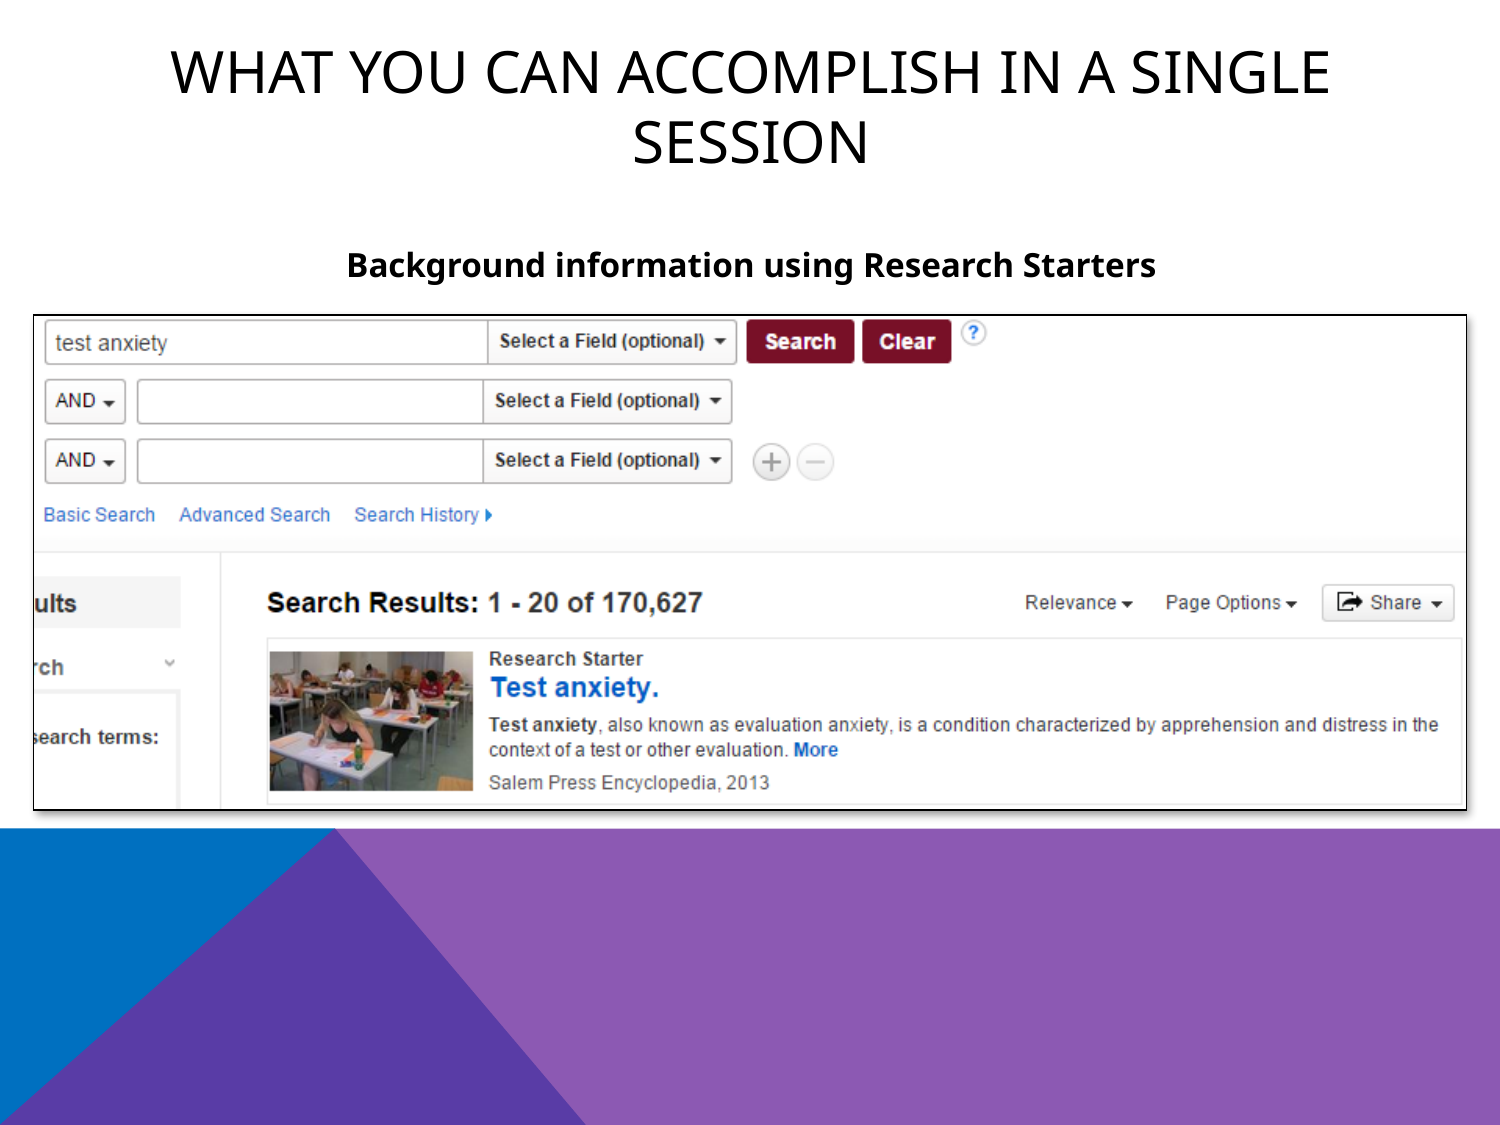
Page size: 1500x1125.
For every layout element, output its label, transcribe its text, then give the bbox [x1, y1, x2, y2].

picture [34, 315, 1466, 810]
title What you can accomplish in a single session [135, 60, 1369, 150]
list Background information using Research Starters [135, 180, 1369, 312]
